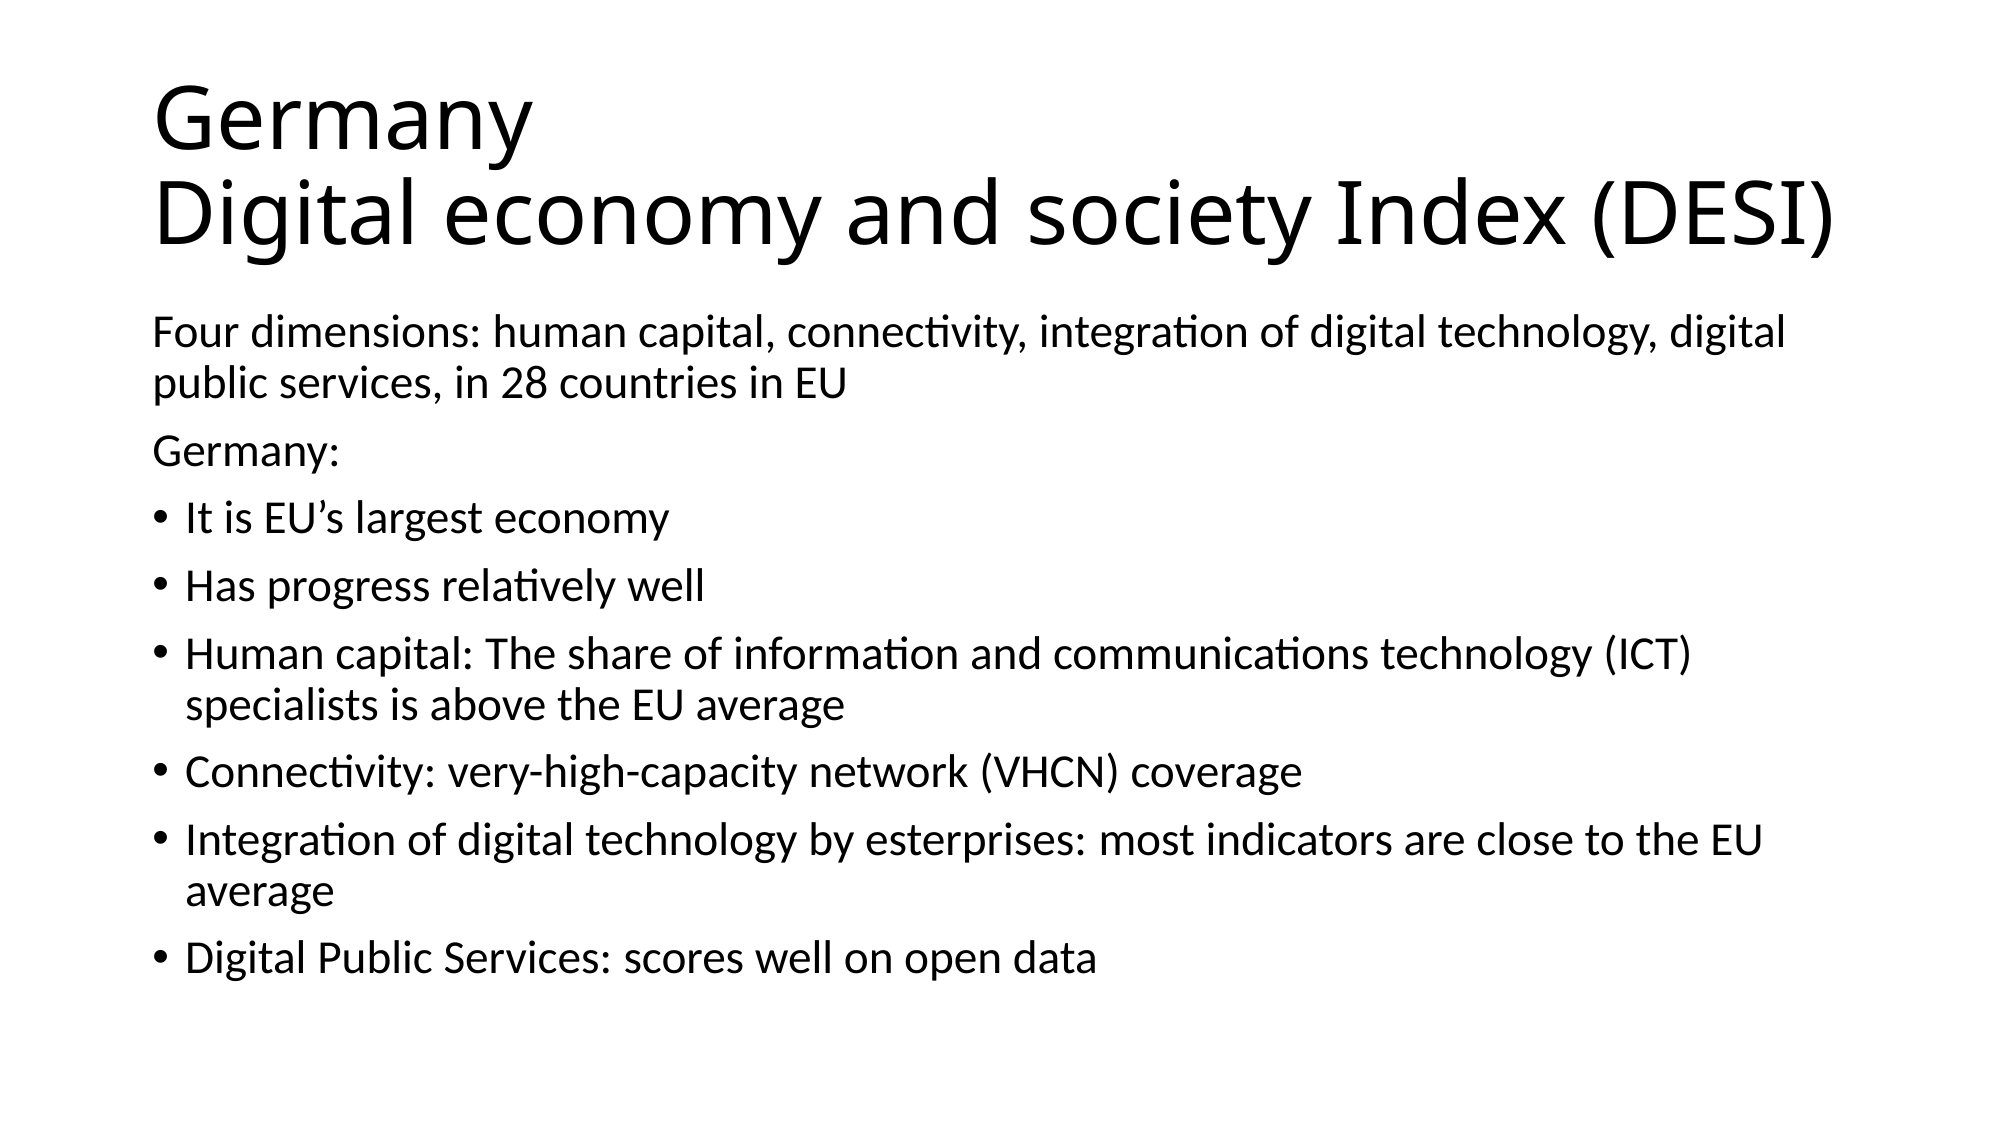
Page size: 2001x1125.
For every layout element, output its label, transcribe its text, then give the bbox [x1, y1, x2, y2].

list Four dimensions: human capital, connectivity, integration of digital technology, digital public services, in 28 countries in EU Germany: It is EU’s largest economy Has progress relatively well Human capital: The share of information and communications technology (ICT) specialists is above the EU average Connectivity: very-high-capacity network (VHCN) coverage Integration of digital technology by esterprises: most indicators are close to the EU average Digital Public Services: scores well on open data [137, 299, 1863, 996]
title Germany Digital economy and society Index (DESI) [137, 59, 1863, 278]
